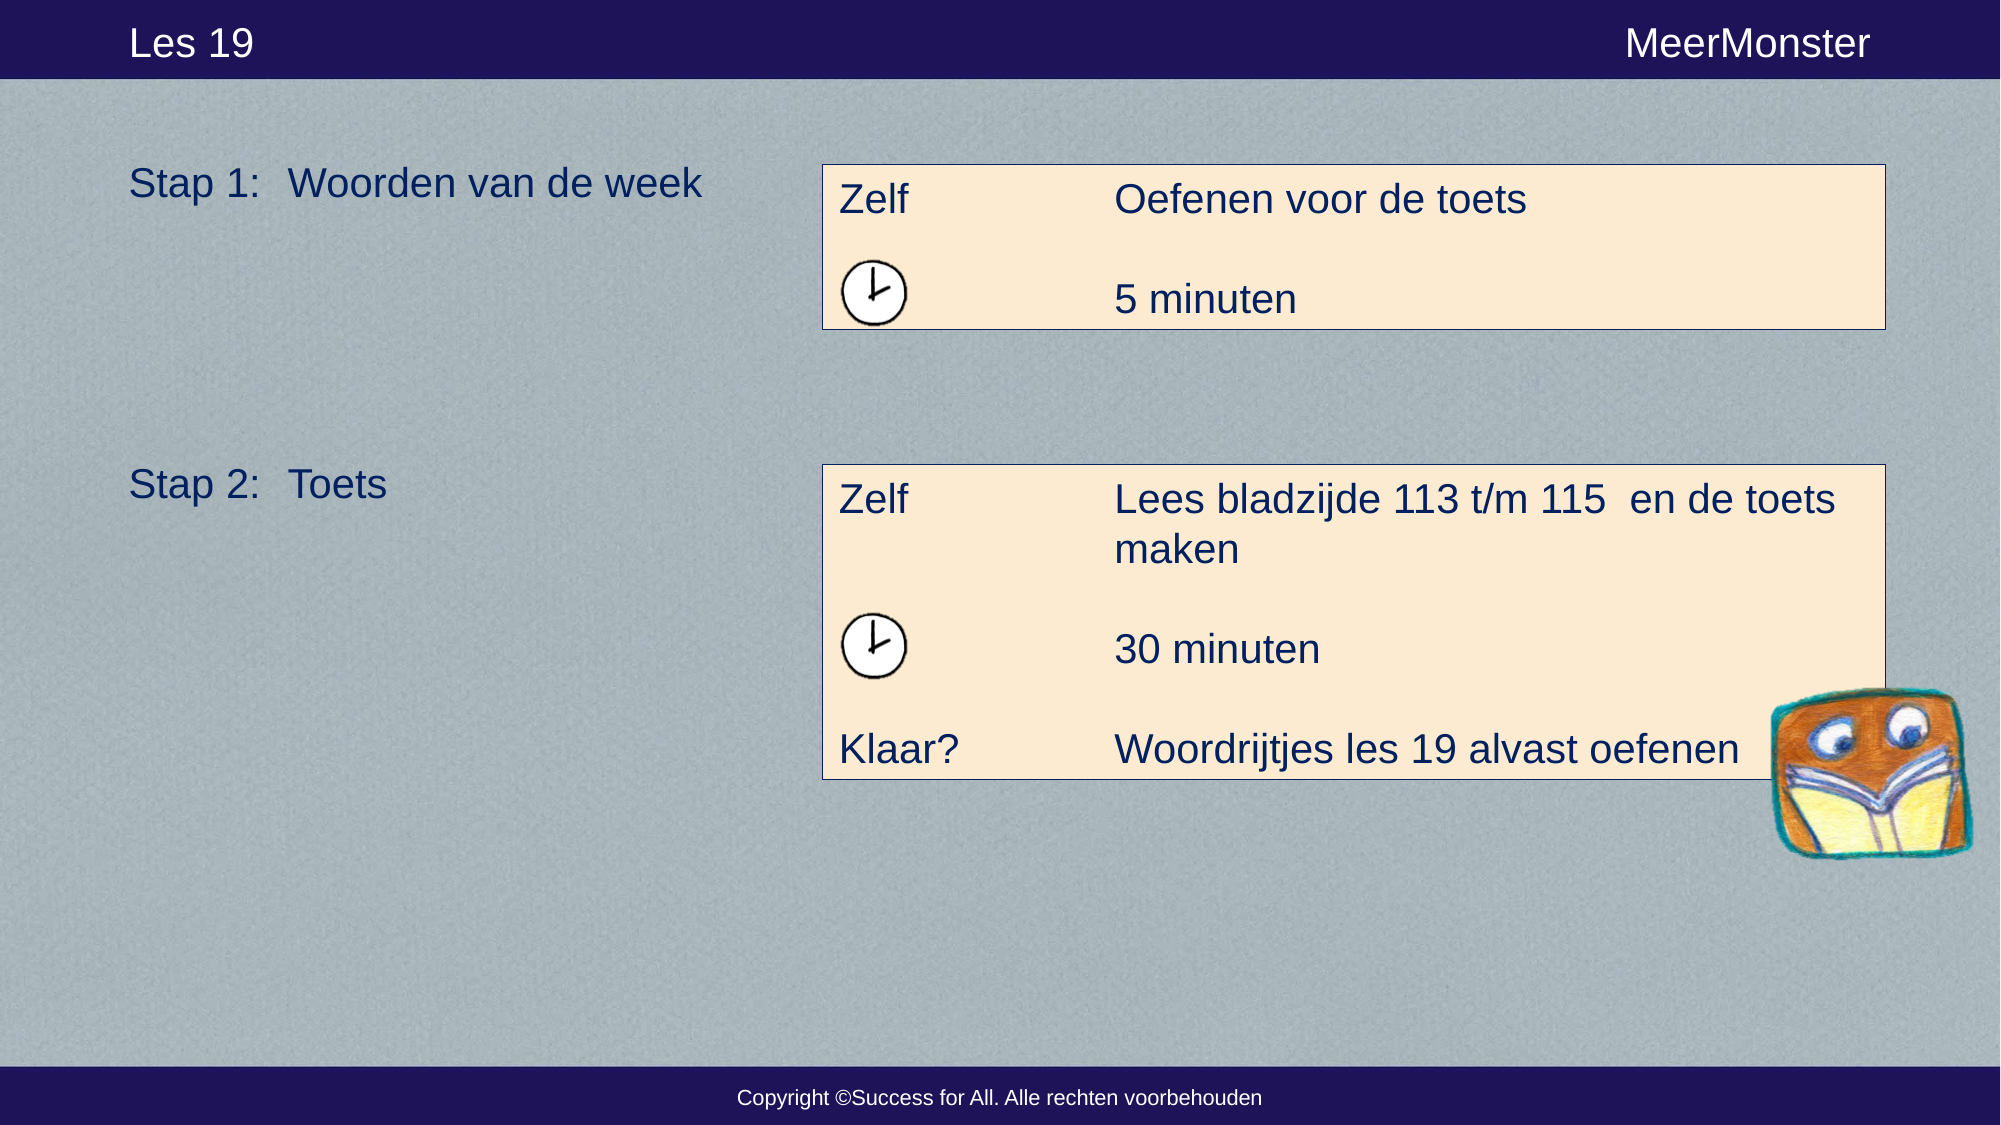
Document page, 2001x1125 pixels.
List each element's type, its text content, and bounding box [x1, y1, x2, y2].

picture [0, 0, 2001, 1125]
text_box Les 19 [114, 8, 354, 73]
text_box Copyright ©Success for All. Alle rechten voorbehouden [0, 1076, 2000, 1125]
text_box Zelf Lees bladzijde 113 t/m 115 en de toets maken 30 minuten Klaar? Woordrijtjes les 19 alvast oefenen [822, 464, 1886, 780]
text_box MeerMonster [999, 8, 1886, 73]
text_box Stap 1: Woorden van de week Stap 2: Toets [114, 148, 907, 814]
text_box Zelf Oefenen voor de toets 5 minuten [822, 164, 1886, 330]
